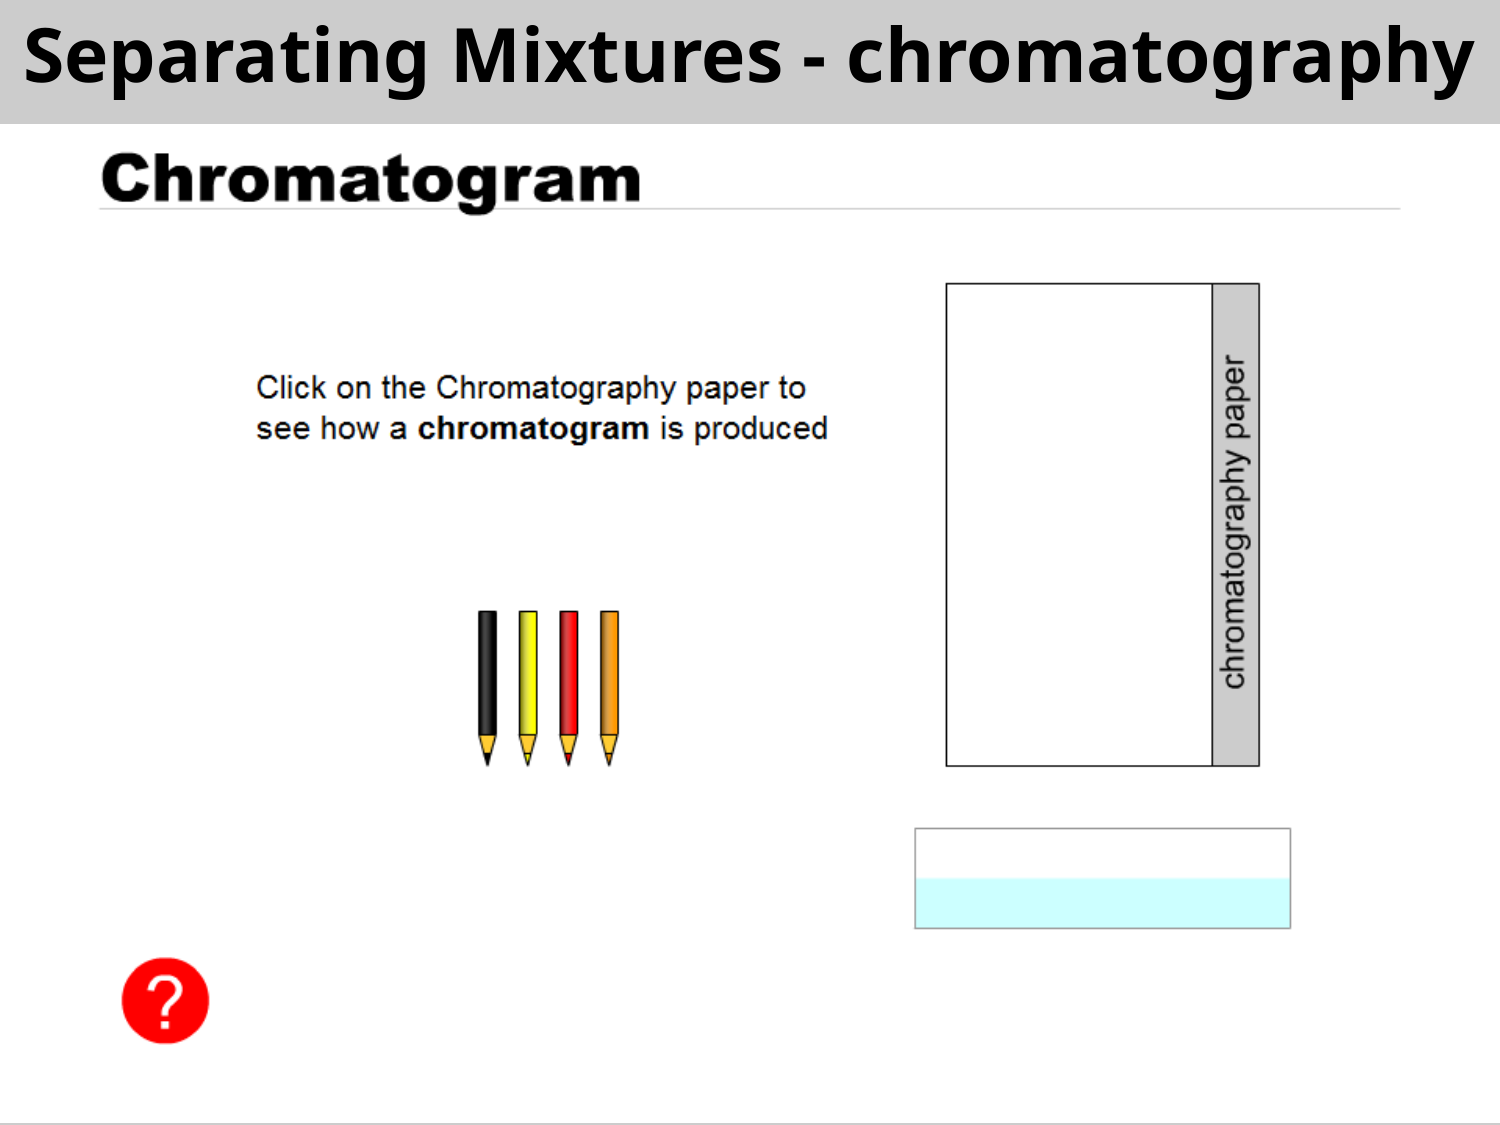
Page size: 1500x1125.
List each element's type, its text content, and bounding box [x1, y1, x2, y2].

picture [0, 124, 1500, 1123]
text_box Separating Mixtures - chromatography [0, 0, 1500, 88]
